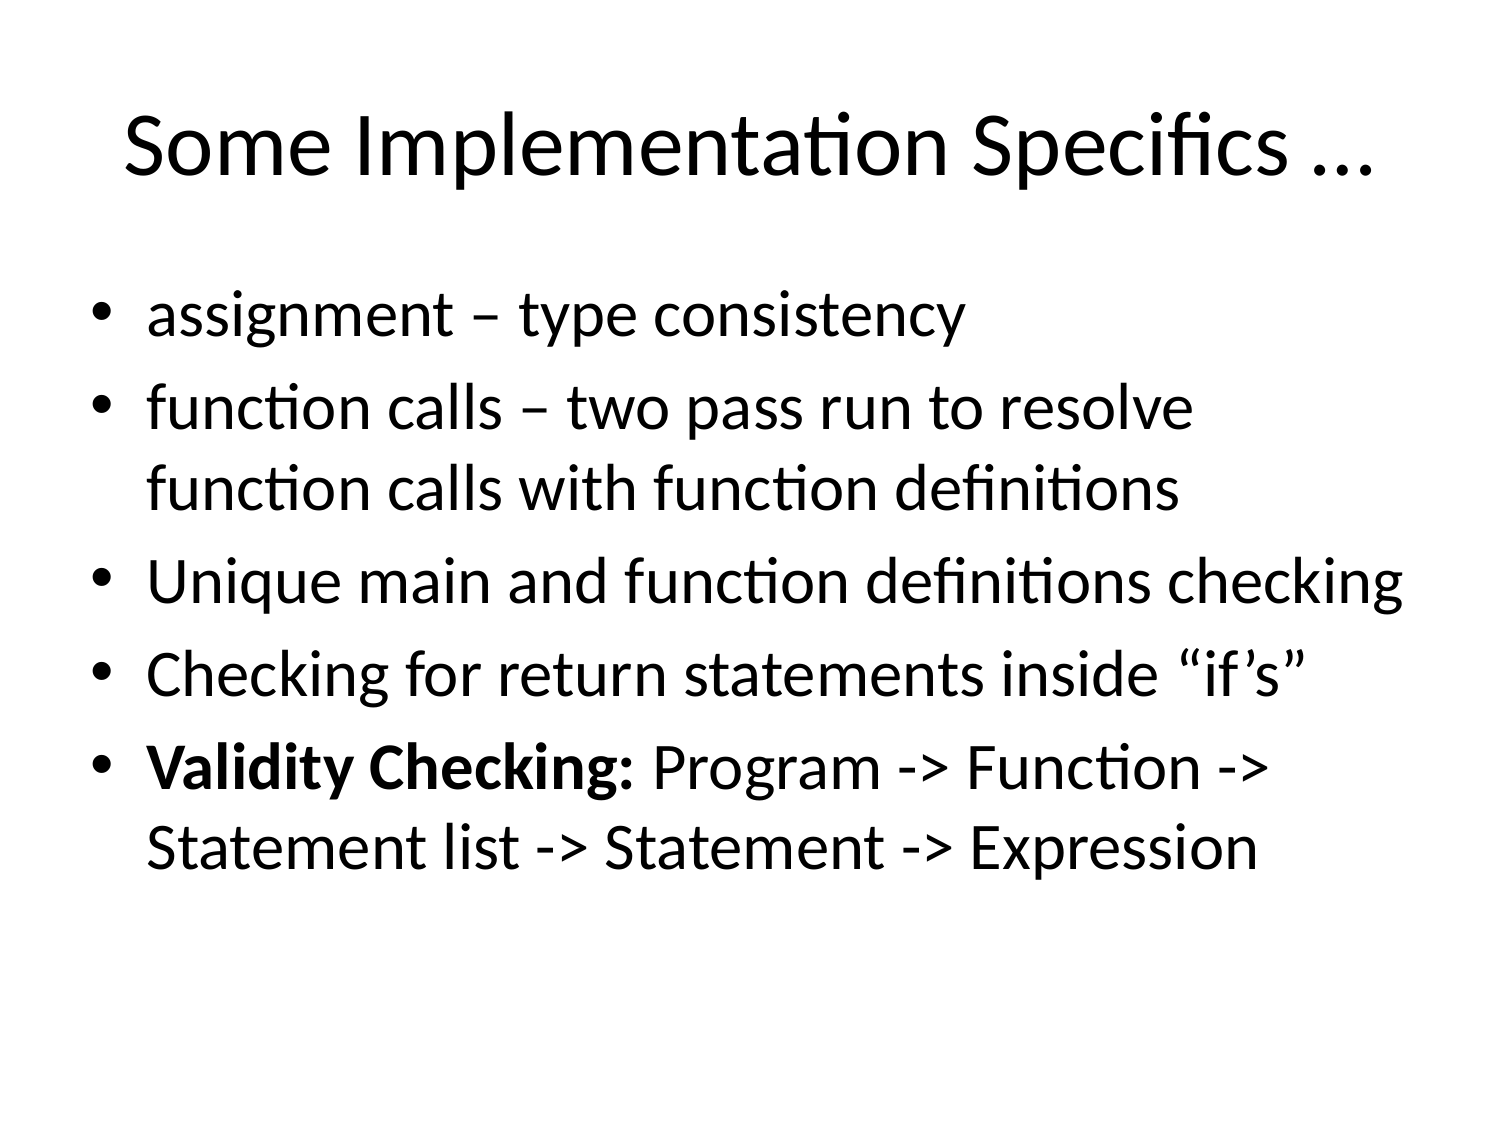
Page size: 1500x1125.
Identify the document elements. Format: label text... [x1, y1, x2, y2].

list assignment – type consistency function calls – two pass run to resolve function calls with function definitions Unique main and function definitions checking Checking for return statements inside “if’s” Validity Checking: Program -> Function -> Statement list -> Statement -> Expression [75, 262, 1425, 1005]
title Some Implementation Specifics … [75, 45, 1425, 233]
